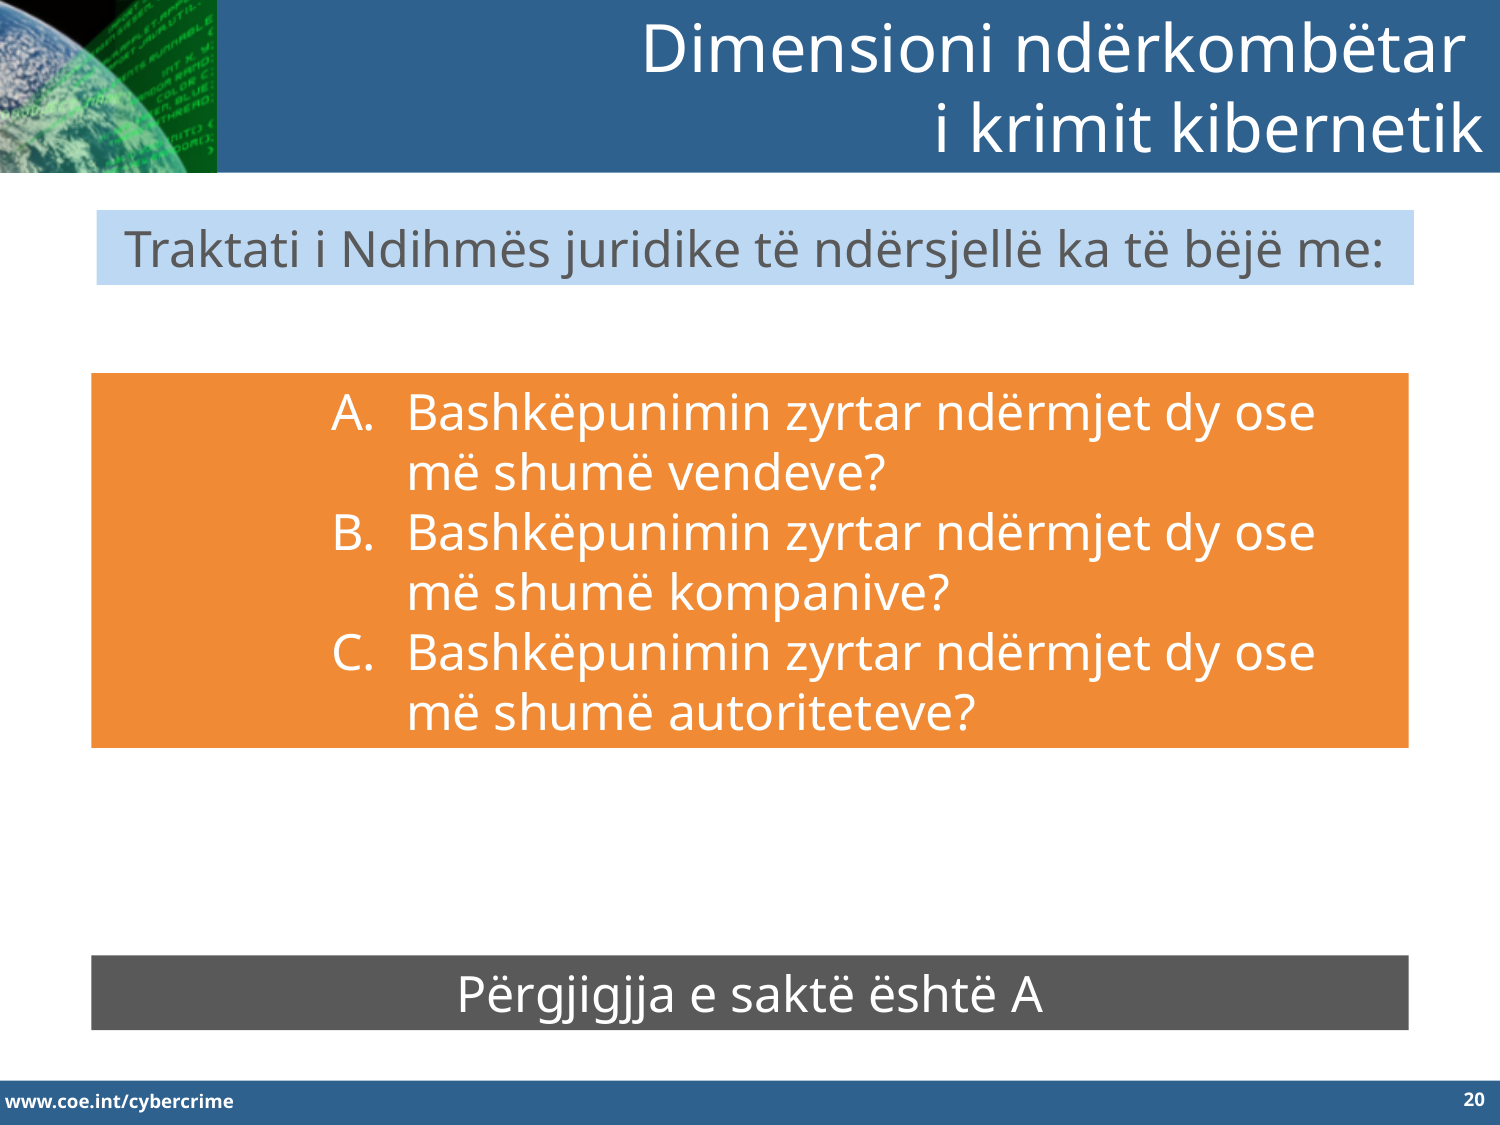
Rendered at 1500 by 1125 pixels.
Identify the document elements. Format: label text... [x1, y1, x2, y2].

text_box Përgjigjja e saktë është A [91, 955, 1409, 1031]
slide_number 20 [1149, 1079, 1500, 1125]
picture [0, 1, 217, 173]
text_box Dimensioni ndërkombëtar i krimit kibernetik [329, 9, 1500, 162]
text_box Bashkëpunimin zyrtar ndërmjet dy ose më shumë vendeve? Bashkëpunimin zyrtar ndërmjet dy ose më shumë kompanive? Bashkëpunimin zyrtar ndërmjet dy ose më shumë autoriteteve? [91, 373, 1409, 748]
text_box Traktati i Ndihmës juridike të ndërsjellë ka të bëjë me: [96, 210, 1414, 285]
